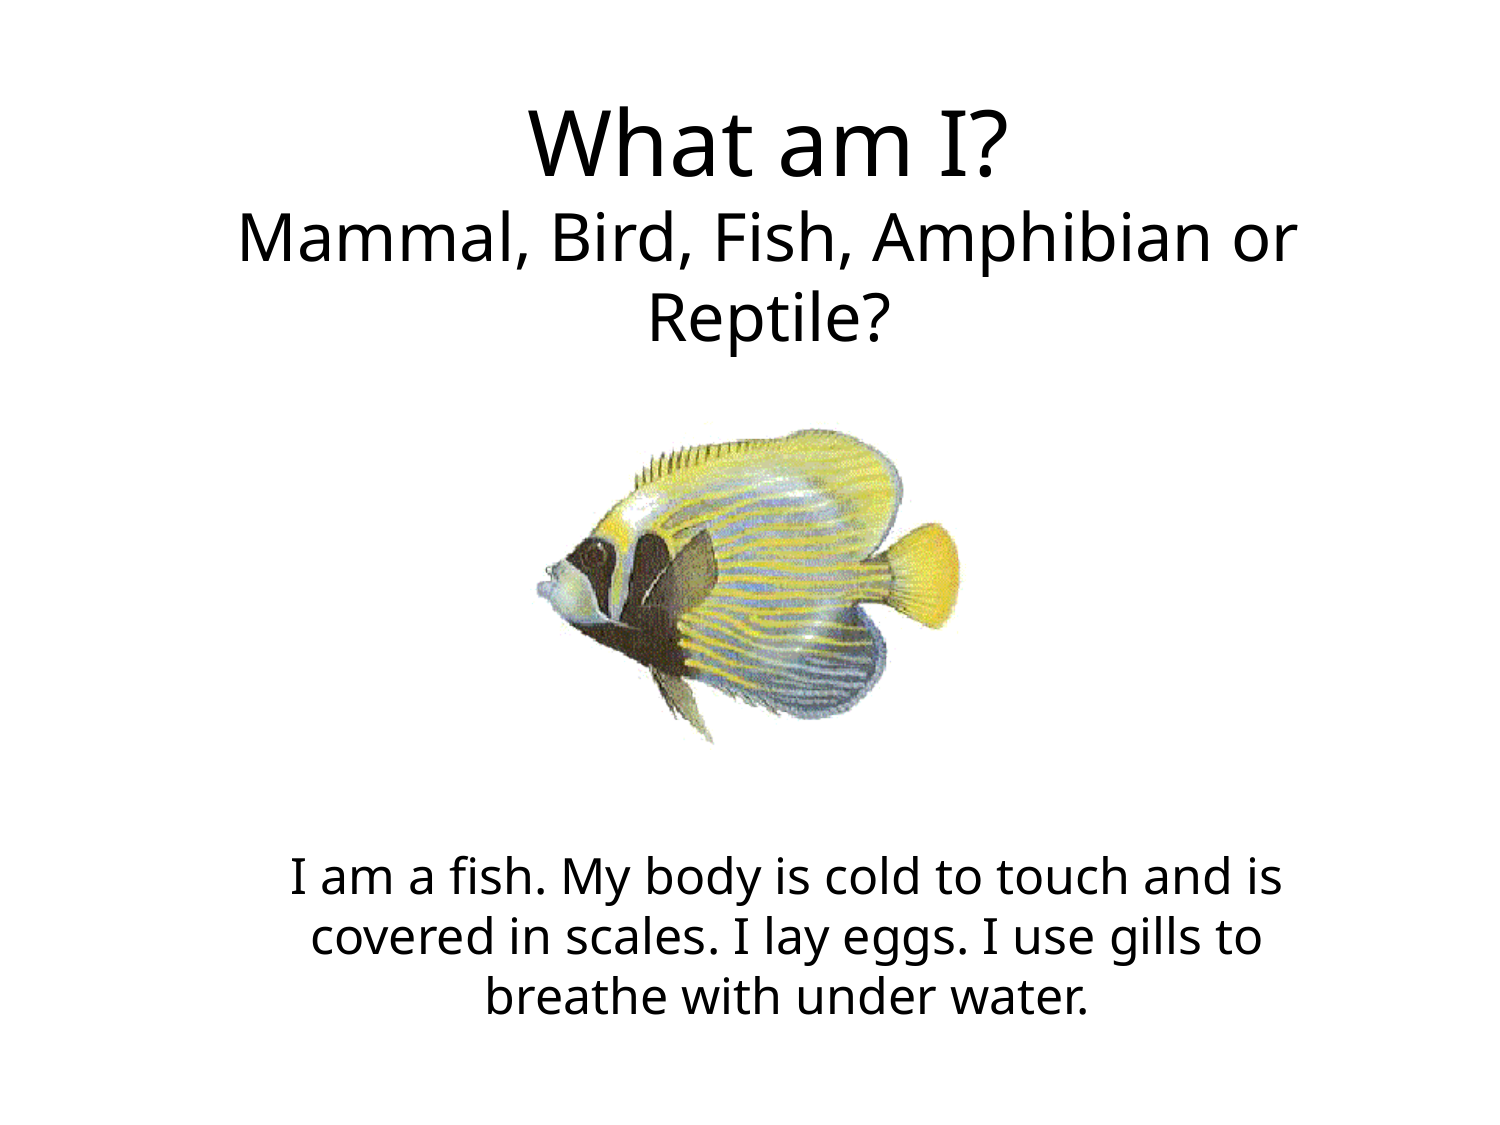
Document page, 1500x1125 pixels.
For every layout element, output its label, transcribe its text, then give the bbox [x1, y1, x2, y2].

text_box What am I? Mammal, Bird, Fish, Amphibian or Reptile? [124, 137, 1413, 413]
text_box I am a fish. My body is cold to touch and is covered in scales. I lay eggs. I use gills to breathe with under water. [212, 837, 1363, 1033]
picture [520, 416, 980, 751]
